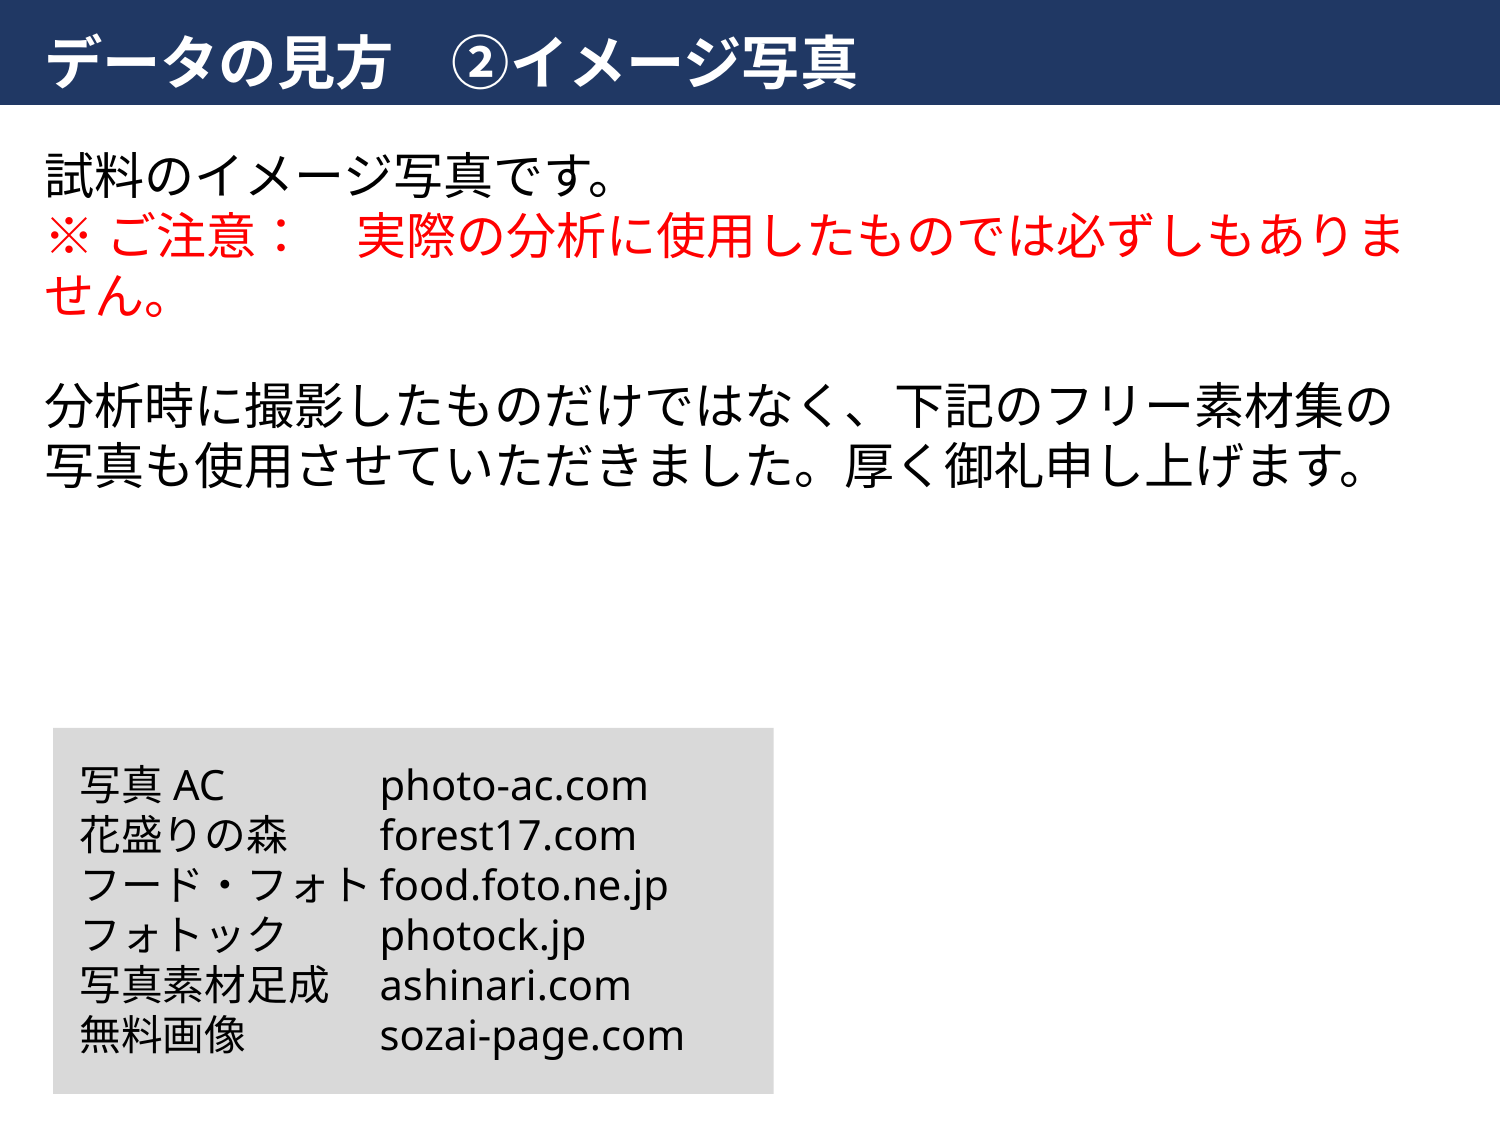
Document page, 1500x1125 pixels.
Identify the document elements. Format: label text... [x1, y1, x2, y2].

text_box 写真AC photo-ac.com 花盛りの森 forest17.com フード・フォト food.foto.ne.jp フォトック photock.jp 写真素材足成 ashinari.com 無料画像 sozai-page.com [64, 751, 792, 1067]
text_box 試料のイメージ写真です。 ※ご注意： 実際の分析に使用したものでは必ずしもありません。 分析時に撮影したものだけではなく、下記のフリー素材集の写真も使用させていただきました。厚く御礼申し上げます。 [29, 137, 1459, 502]
text_box [0, 0, 1500, 107]
text_box データの見方 ②イメージ写真 [29, 19, 1412, 104]
text_box [51, 726, 776, 1096]
